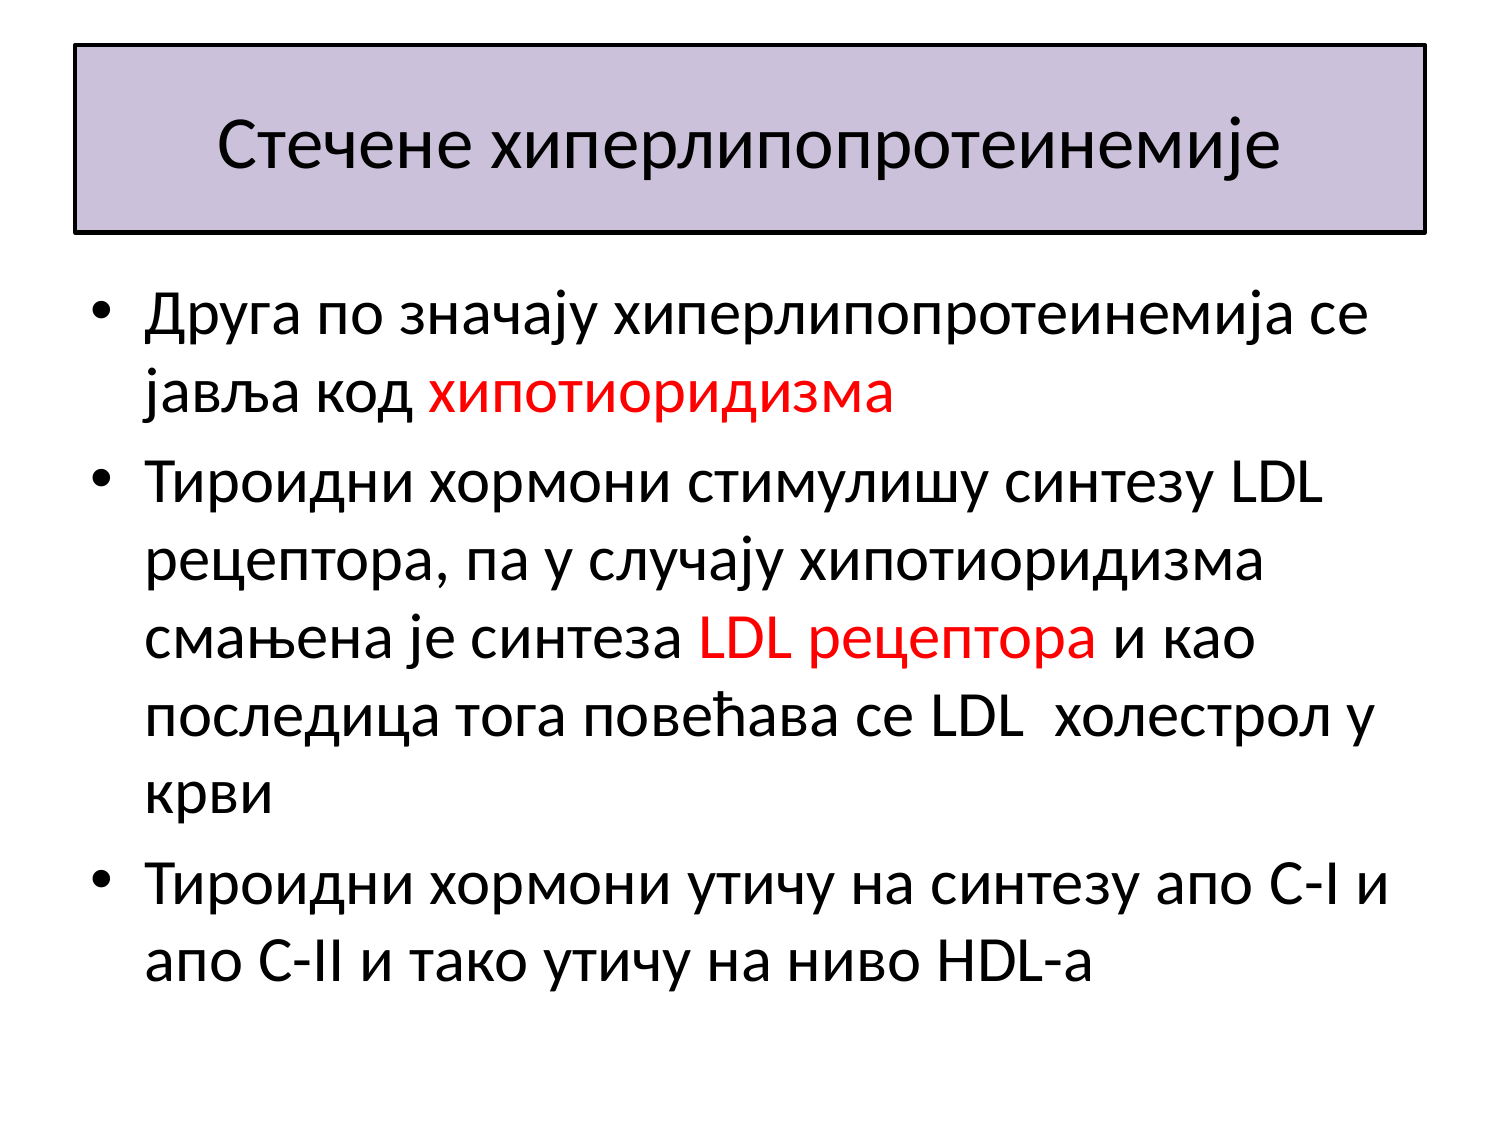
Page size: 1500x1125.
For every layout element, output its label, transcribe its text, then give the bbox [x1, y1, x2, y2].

title Стечене хиперлипопротеинемије [73, 43, 1427, 235]
list Друга по значају хиперлипопротеинемија се јавља код хипотиоридизма Тироидни хормони стимулишу синтезу LDL рецептора, па у случају хипотиоридизма смањена је синтеза LDL рецептора и као последица тога повећава се LDL холестрол у крви Тироидни хормони утичу на синтезу апо C-I и апо C-II и тако утичу на ниво HDL-a [75, 262, 1425, 1005]
